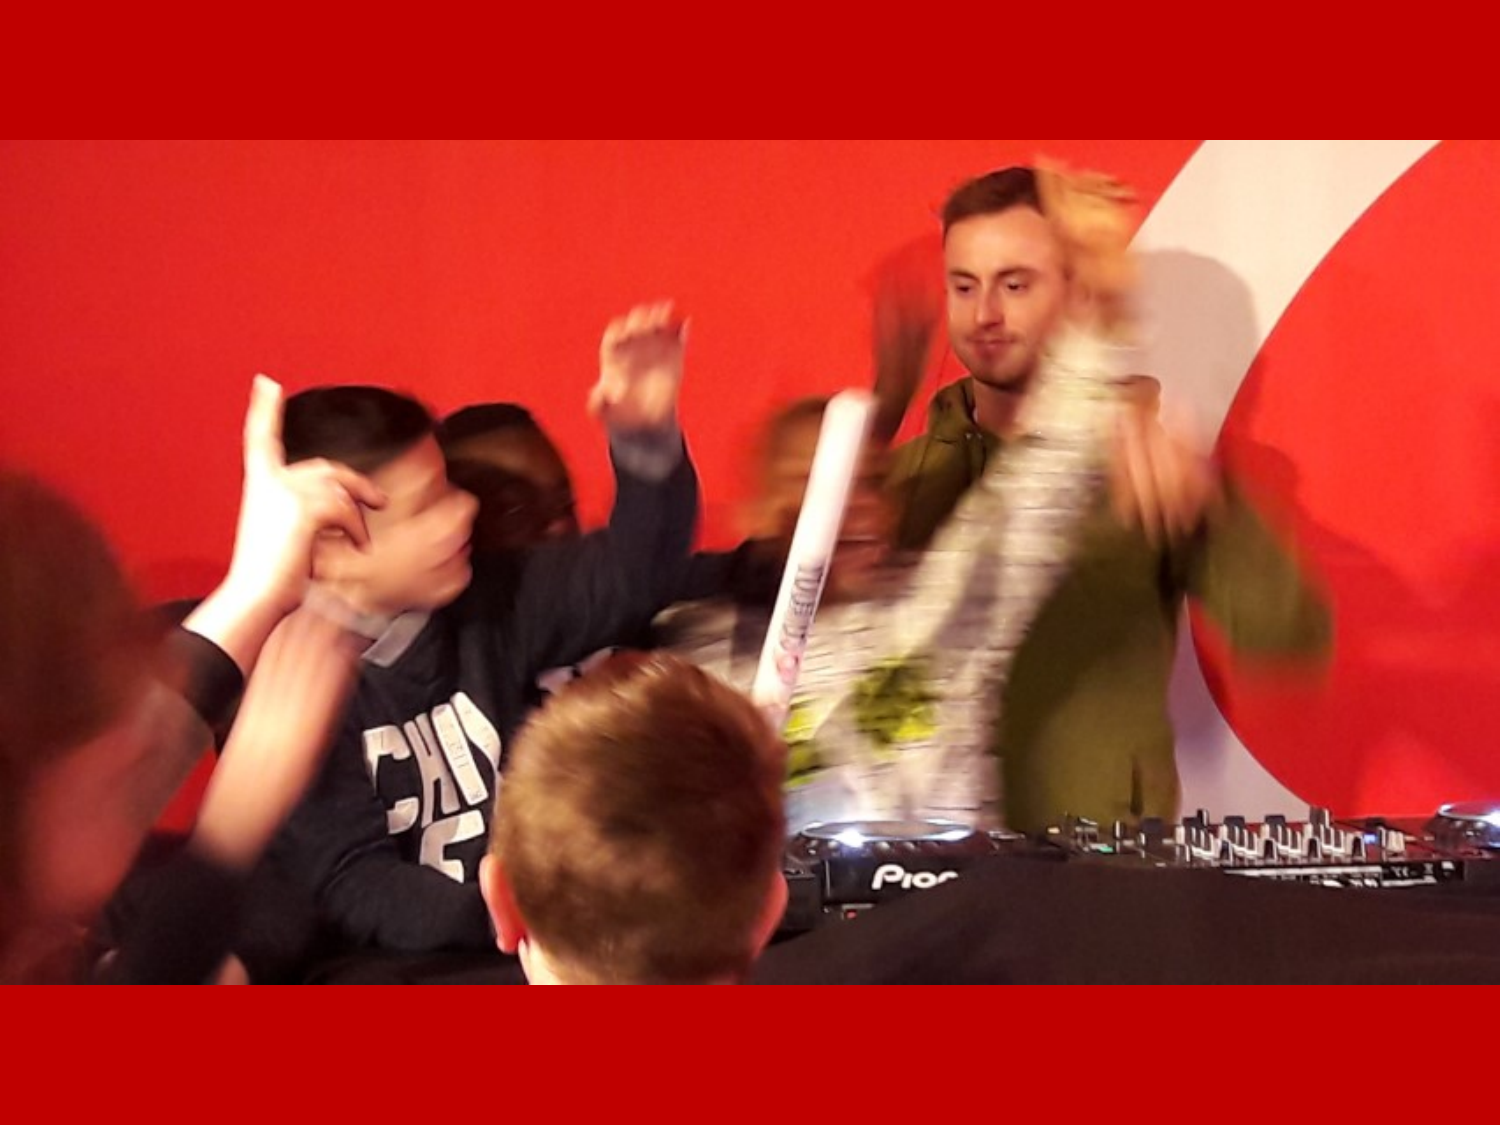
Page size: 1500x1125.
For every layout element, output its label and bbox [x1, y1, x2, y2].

picture [0, 140, 1500, 985]
